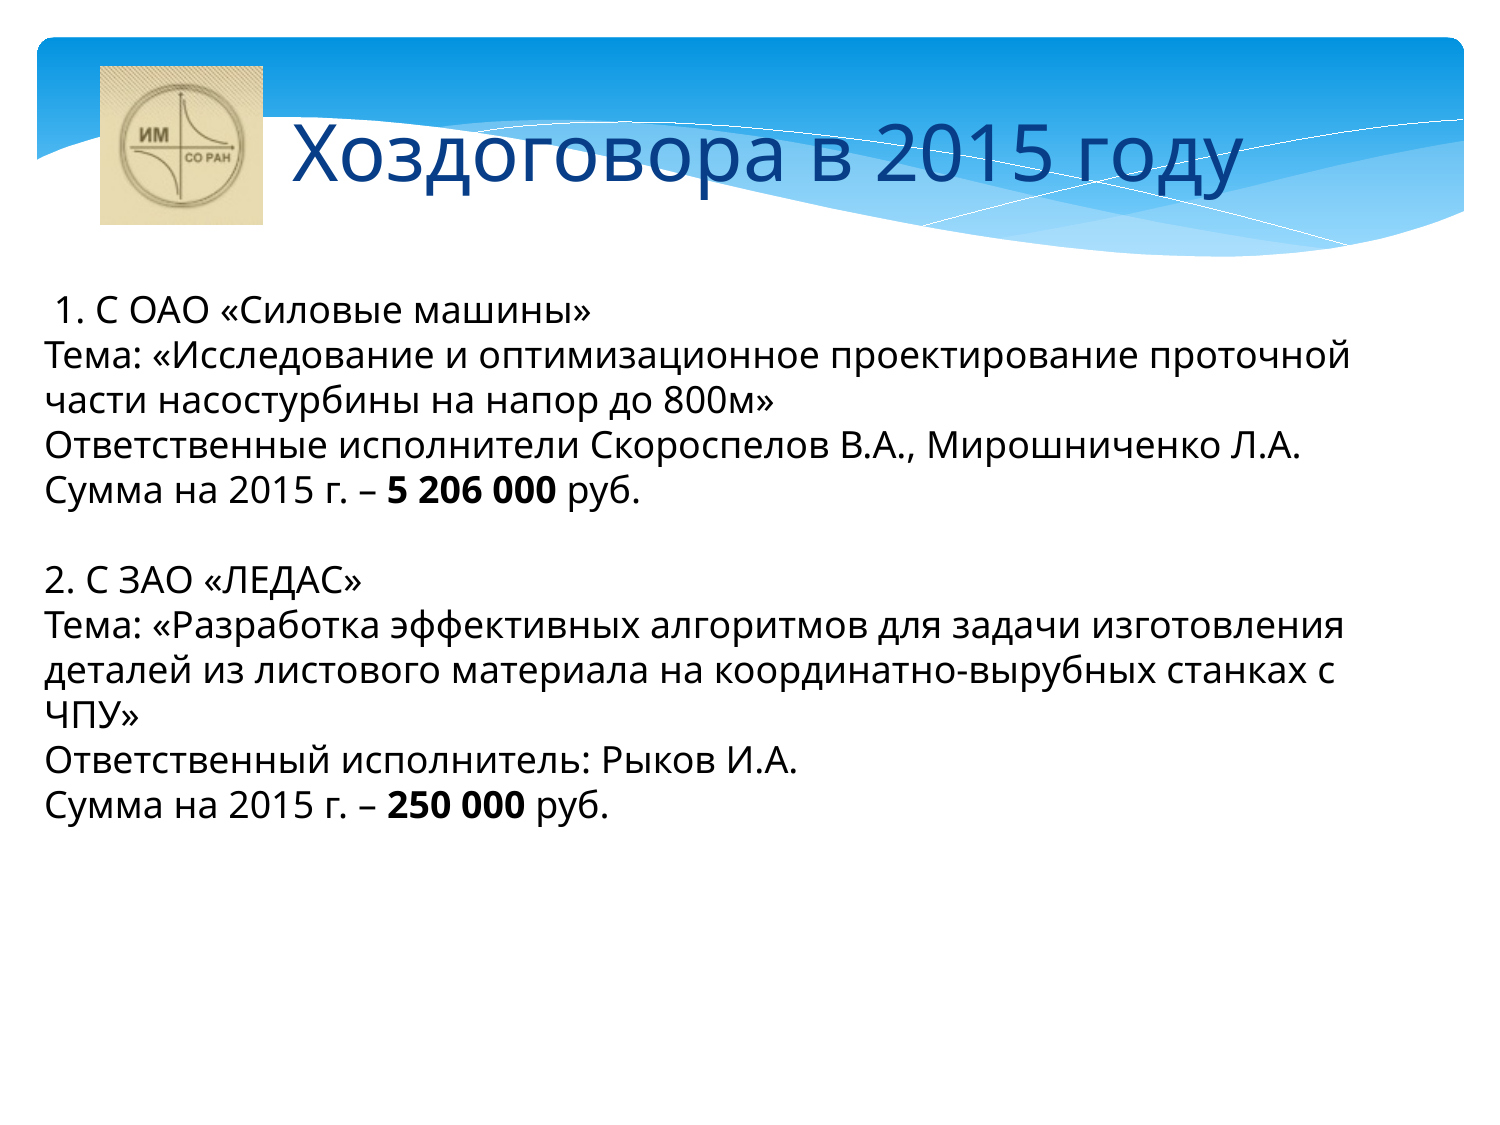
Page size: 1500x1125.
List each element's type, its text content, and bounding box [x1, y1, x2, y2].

picture [99, 67, 263, 225]
text_box Хоздоговора в 2015 году [277, 49, 1447, 250]
text_box 1. С ОАО «Силовые машины» Тема: «Исследование и оптимизационное проектирование проточной части насостурбины на напор до 800м» Ответственные исполнители Скороспелов В.А., Мирошниченко Л.А. Сумма на 2015 г. – 5 206 000 руб. 2. С ЗАО «ЛЕДАС» Тема: «Разработка эффективных алгоритмов для задачи изготовления деталей из листового материала на координатно-вырубных станках с ЧПУ» Ответственный исполнитель: Рыков И.А. Сумма на 2015 г. – 250 000 руб. [29, 278, 1447, 924]
